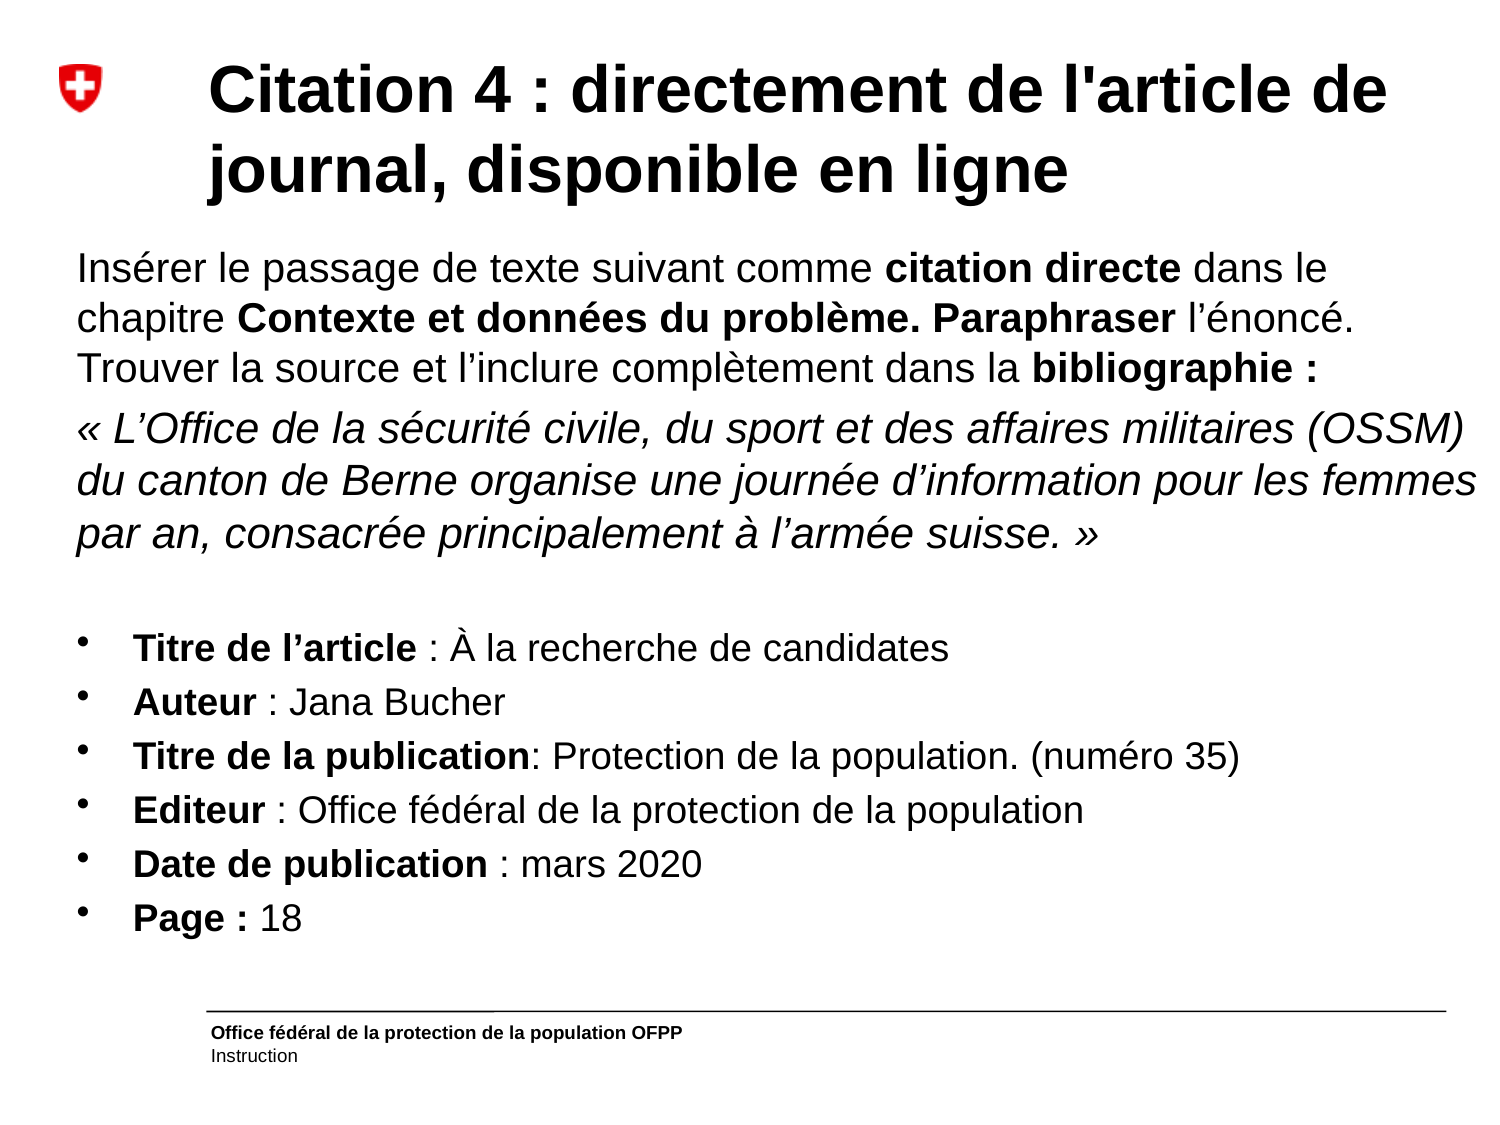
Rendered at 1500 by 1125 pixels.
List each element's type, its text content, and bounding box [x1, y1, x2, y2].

list Insérer le passage de texte suivant comme citation directe dans le chapitre Contexte et données du problème. Paraphraser l’énoncé. Trouver la source et l’inclure complètement dans la bibliographie : « L’Office de la sécurité civile, du sport et des affaires militaires (OSSM) du canton de Berne organise une journée d’information pour les femmes par an, consacrée principalement à l’armée suisse. » Titre de l’article : À la recherche de candidates Auteur : Jana Bucher Titre de la publication: Protection de la population. (numéro 35) Editeur : Office fédéral de la protection de la population Date de publication : mars 2020 Page : 18 [76, 240, 1483, 982]
picture [59, 64, 103, 114]
title Citation 4 : directement de l'article de journal, disponible en ligne [207, 45, 1433, 209]
